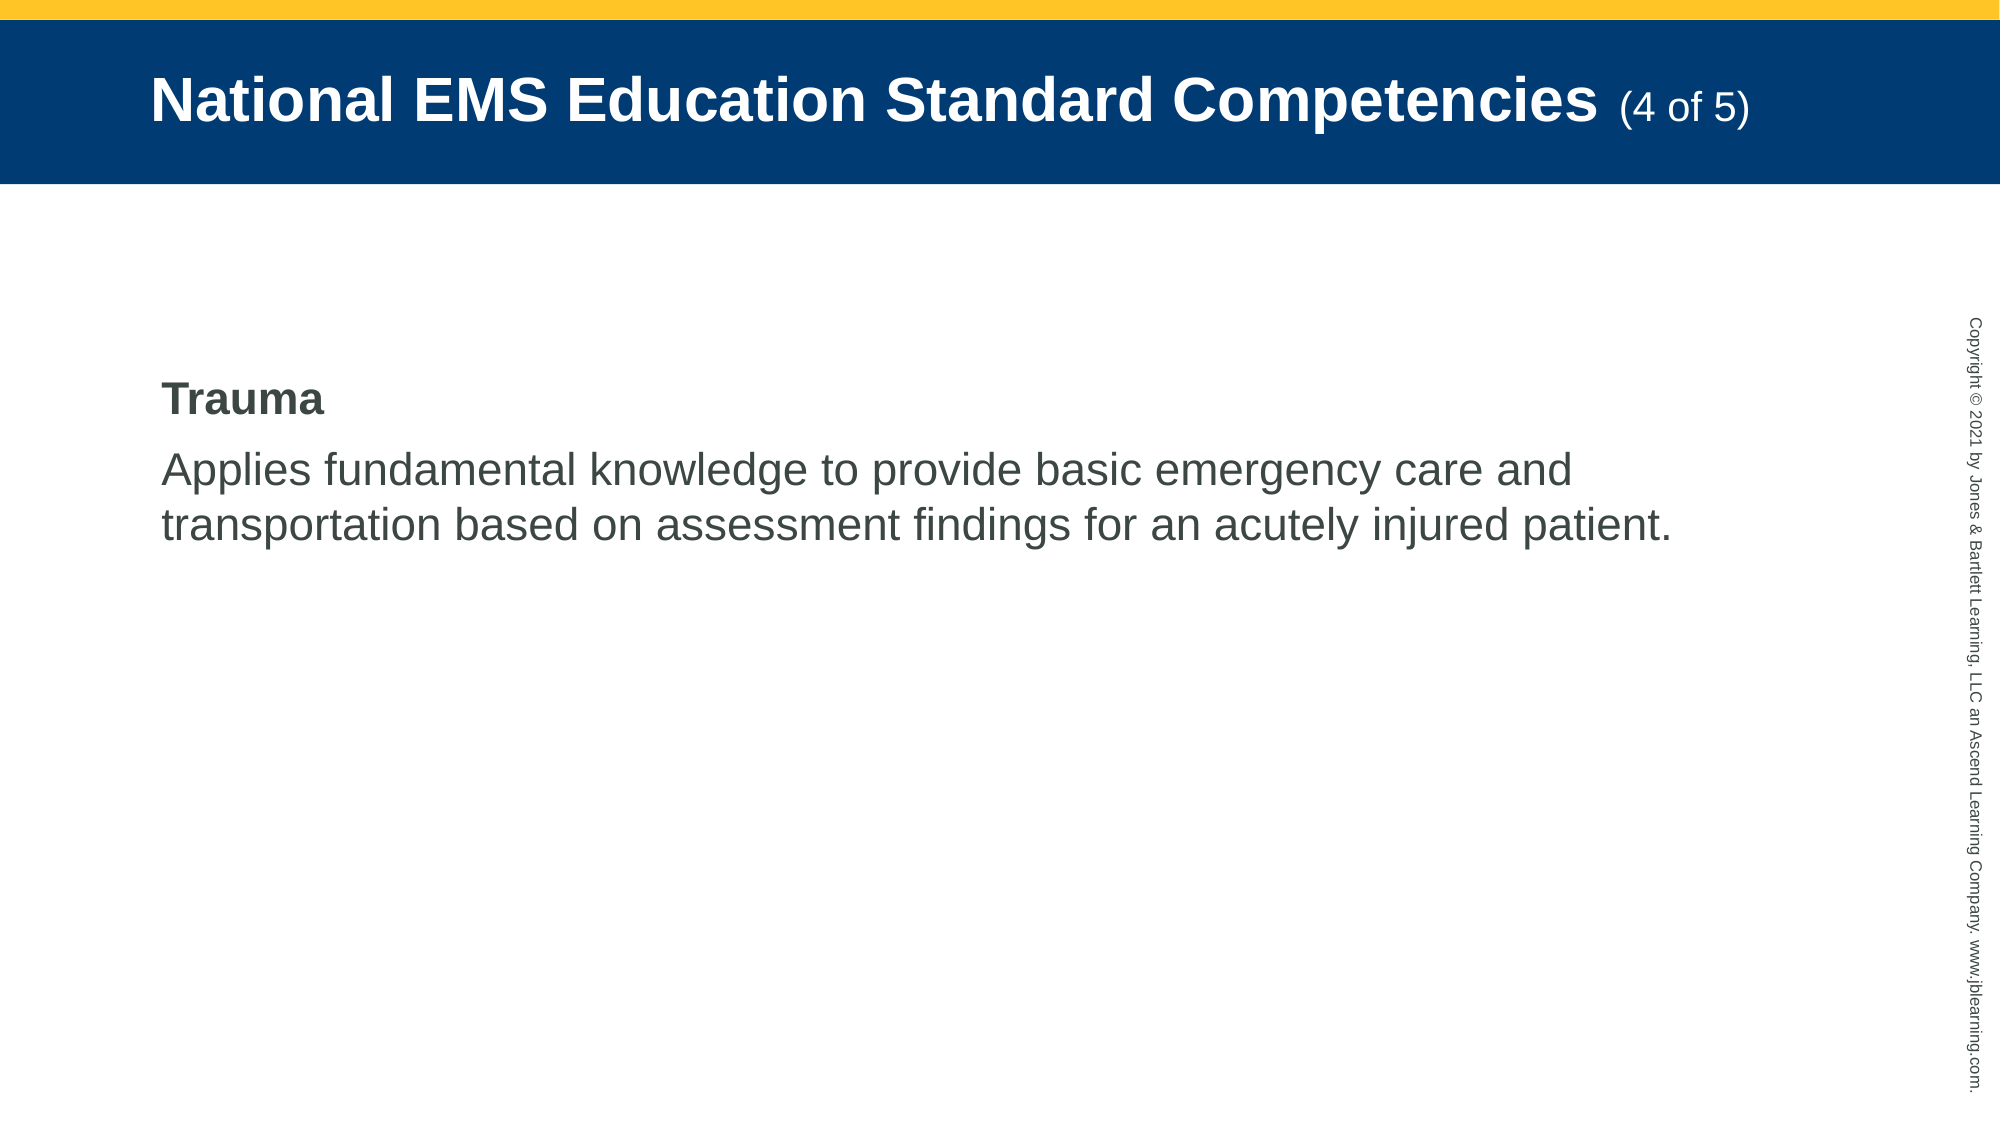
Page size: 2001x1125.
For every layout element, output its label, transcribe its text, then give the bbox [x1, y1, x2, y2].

list Trauma Applies fundamental knowledge to provide basic emergency care and transportation based on assessment findings for an acutely injured patient. [146, 361, 1859, 1016]
title National EMS Education Standard Competencies (4 of 5) [0, 19, 2000, 185]
